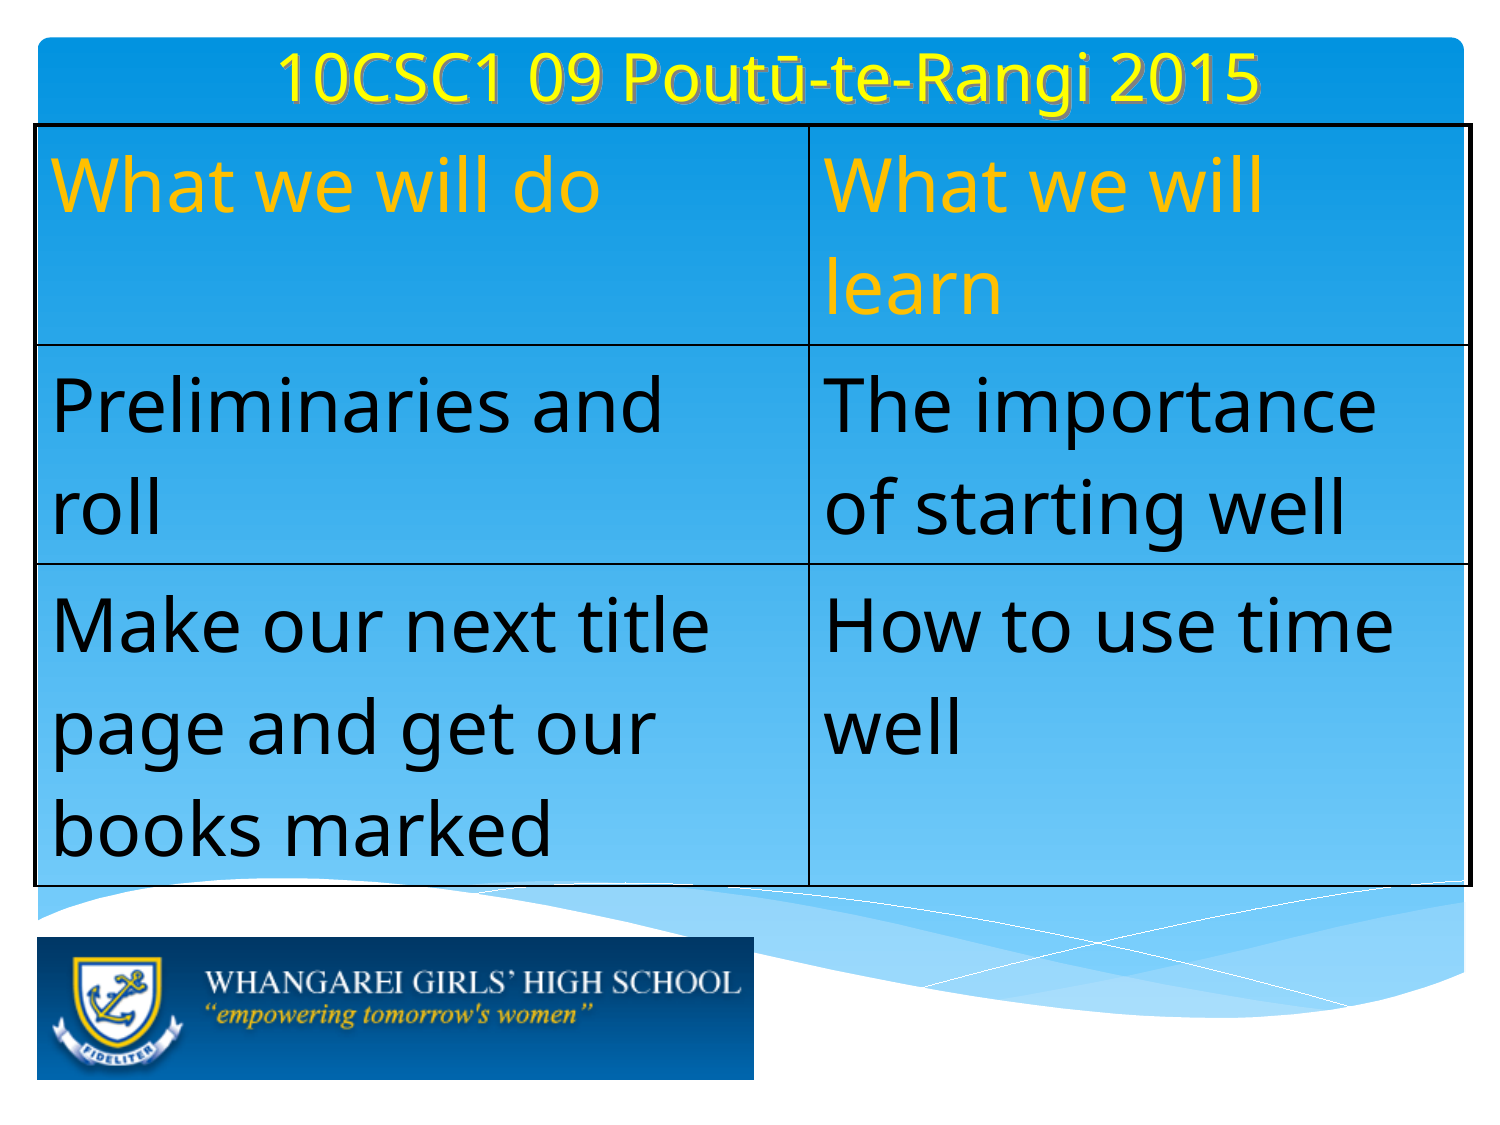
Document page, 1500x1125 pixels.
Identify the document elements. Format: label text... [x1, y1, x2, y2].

table_cell Preliminaries and roll [37, 346, 808, 563]
table_header What we will do [37, 127, 808, 344]
table_header What we will learn [810, 127, 1468, 344]
picture [37, 937, 754, 1080]
table_cell Make our next title page and get our books marked [37, 565, 808, 885]
table_cell How to use time well [810, 565, 1468, 885]
text_box 10CSC1 09 Poutū-te-Rangi 2015 [162, 24, 1375, 123]
table_cell The importance of starting well [810, 346, 1468, 563]
